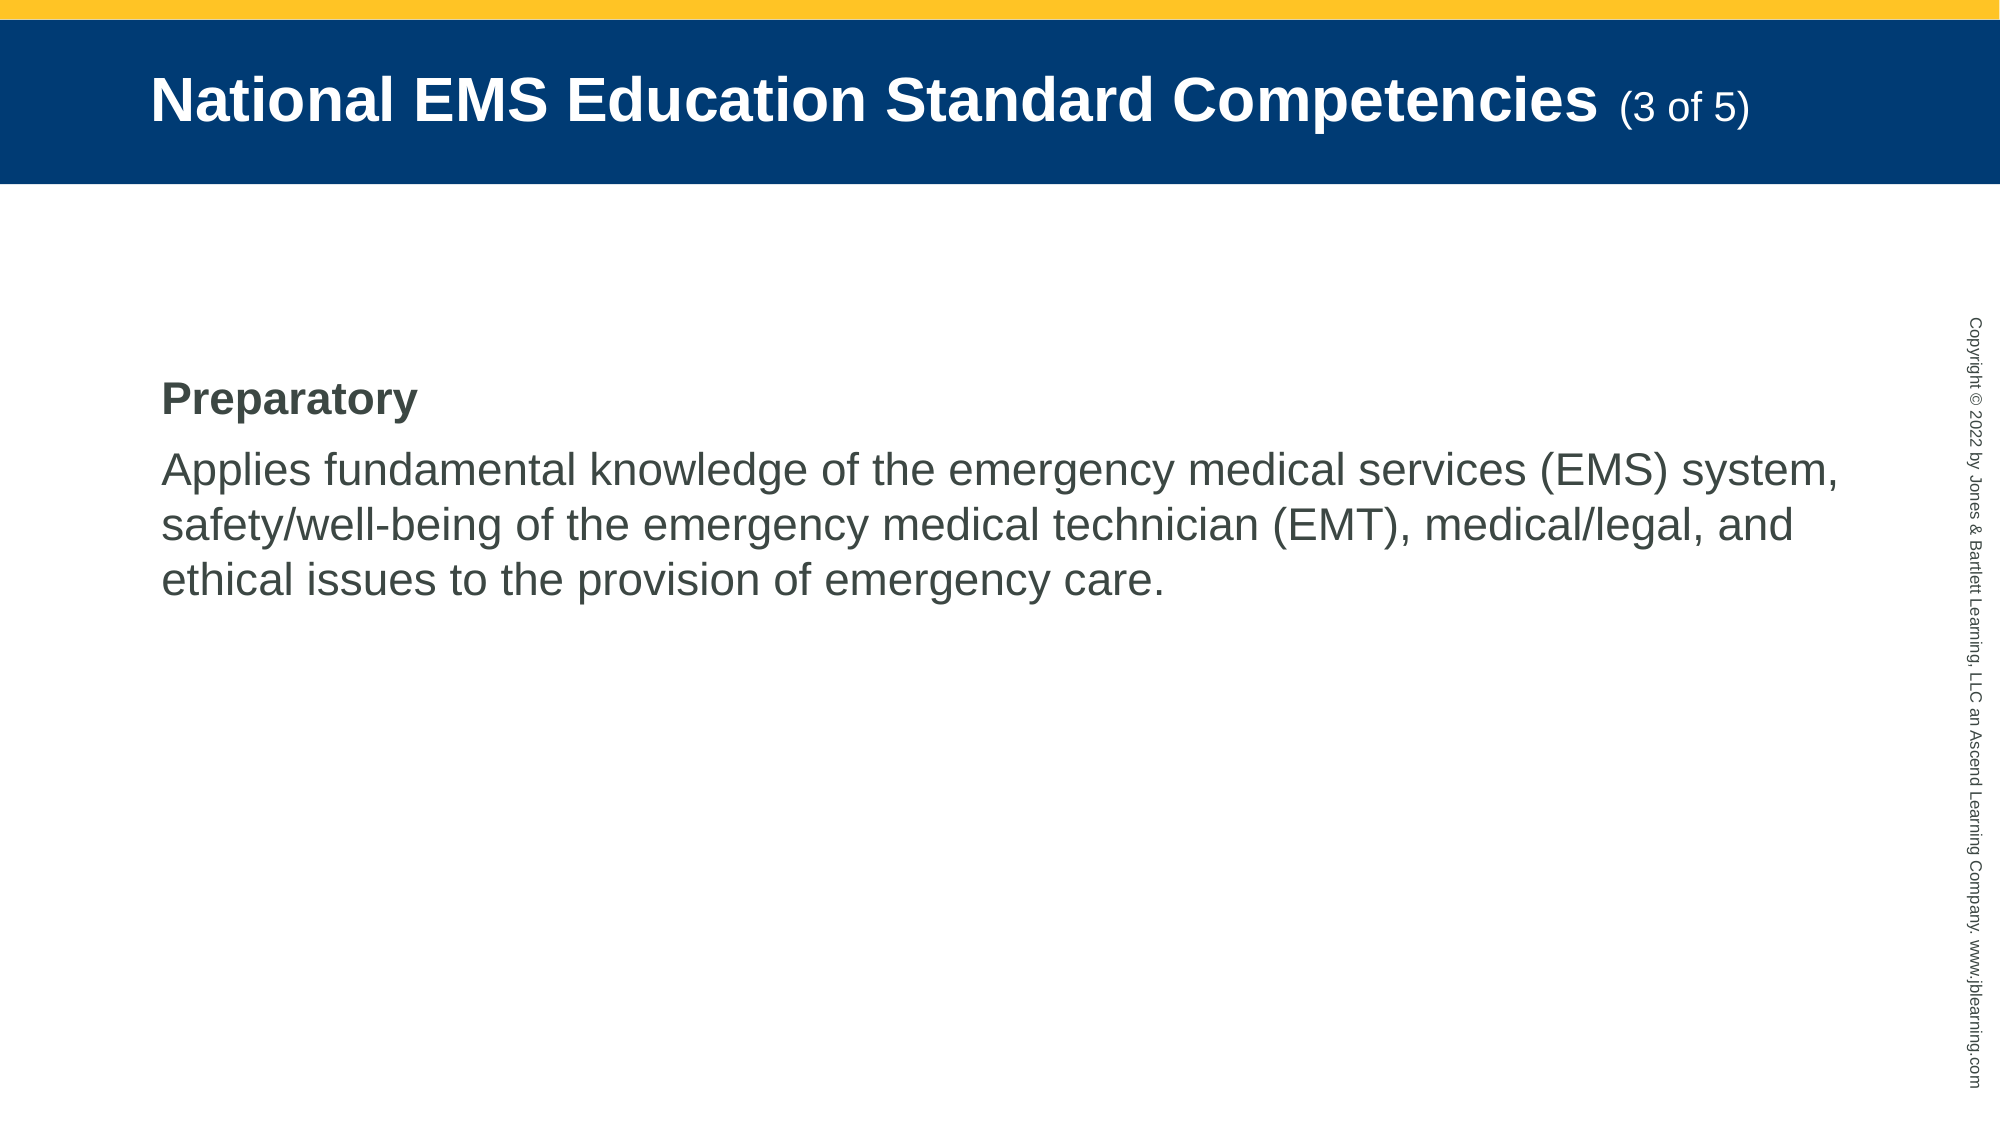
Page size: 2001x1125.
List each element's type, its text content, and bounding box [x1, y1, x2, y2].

title National EMS Education Standard Competencies (3 of 5) [0, 20, 2000, 185]
list Preparatory Applies fundamental knowledge of the emergency medical services (EMS) system, safety/well-being of the emergency medical technician (EMT), medical/legal, and ethical issues to the provision of emergency care. [146, 361, 1859, 1016]
